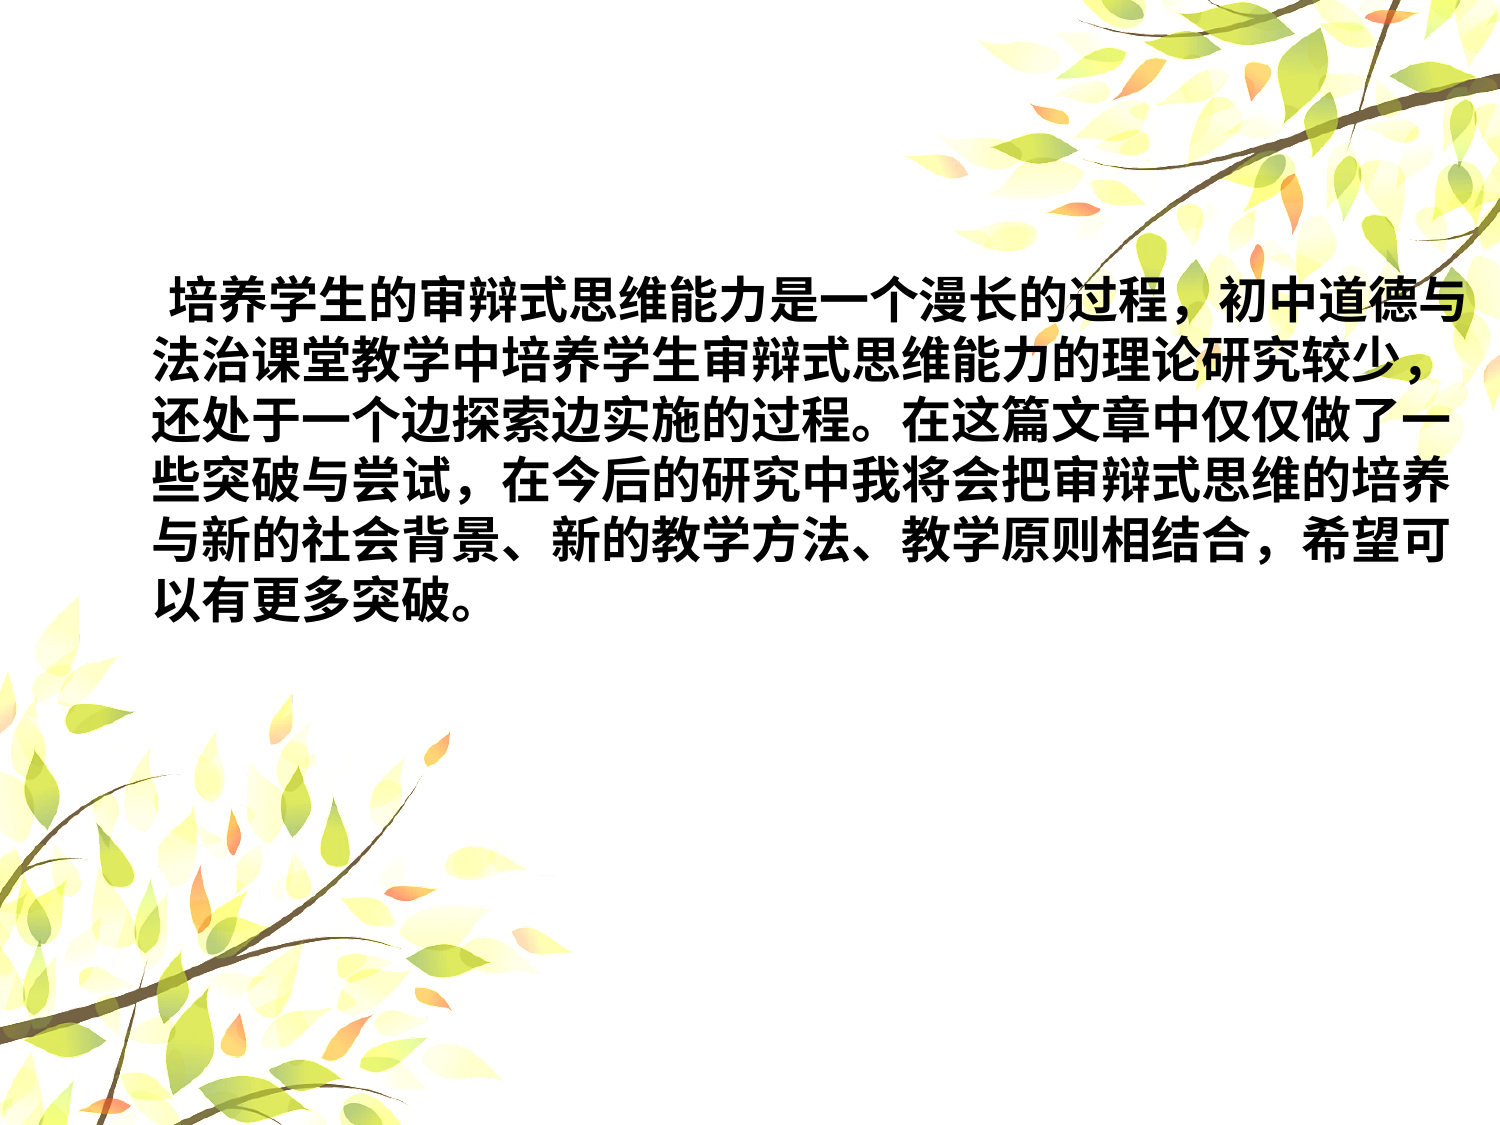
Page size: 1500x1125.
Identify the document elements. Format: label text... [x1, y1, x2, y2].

text_box 培养学生的审辩式思维能力是一个漫长的过程，初中道德与法治课堂教学中培养学生审辩式思维能力的理论研究较少，还处于一个边探索边实施的过程。在这篇文章中仅仅做了一些突破与尝试，在今后的研究中我将会把审辩式思维的培养与新的社会背景、新的教学方法、教学原则相结合，希望可以有更多突破。 [136, 261, 1488, 637]
picture [903, 0, 1500, 480]
picture [0, 594, 573, 1125]
